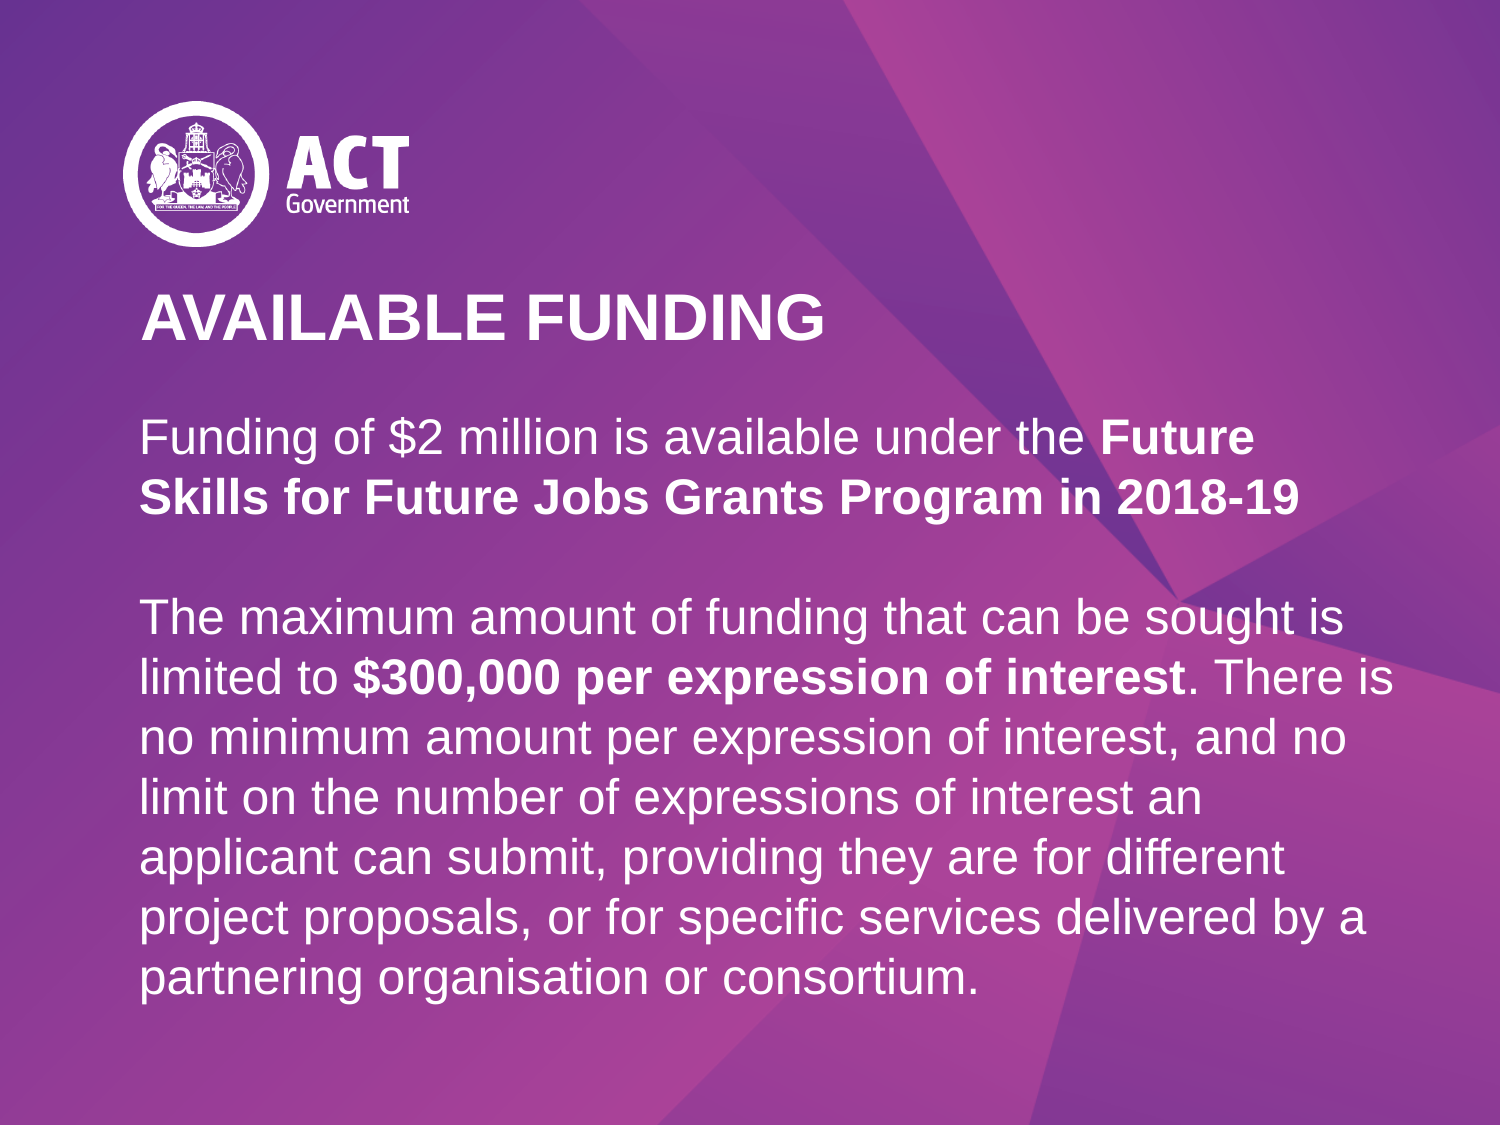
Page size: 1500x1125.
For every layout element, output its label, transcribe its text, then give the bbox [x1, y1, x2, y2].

list AVAILABLE FUNDING [124, 267, 1400, 362]
title Funding of $2 million is available under the Future Skills for Future Jobs Grants Program in 2018-19 The maximum amount of funding that can be sought is limited to $300,000 per expression of interest. There is no minimum amount per expression of interest, and no limit on the number of expressions of interest an applicant can submit, providing they are for different project proposals, or for specific services delivered by a partnering organisation or consortium. [123, 397, 1411, 1059]
picture [0, 0, 1500, 1125]
